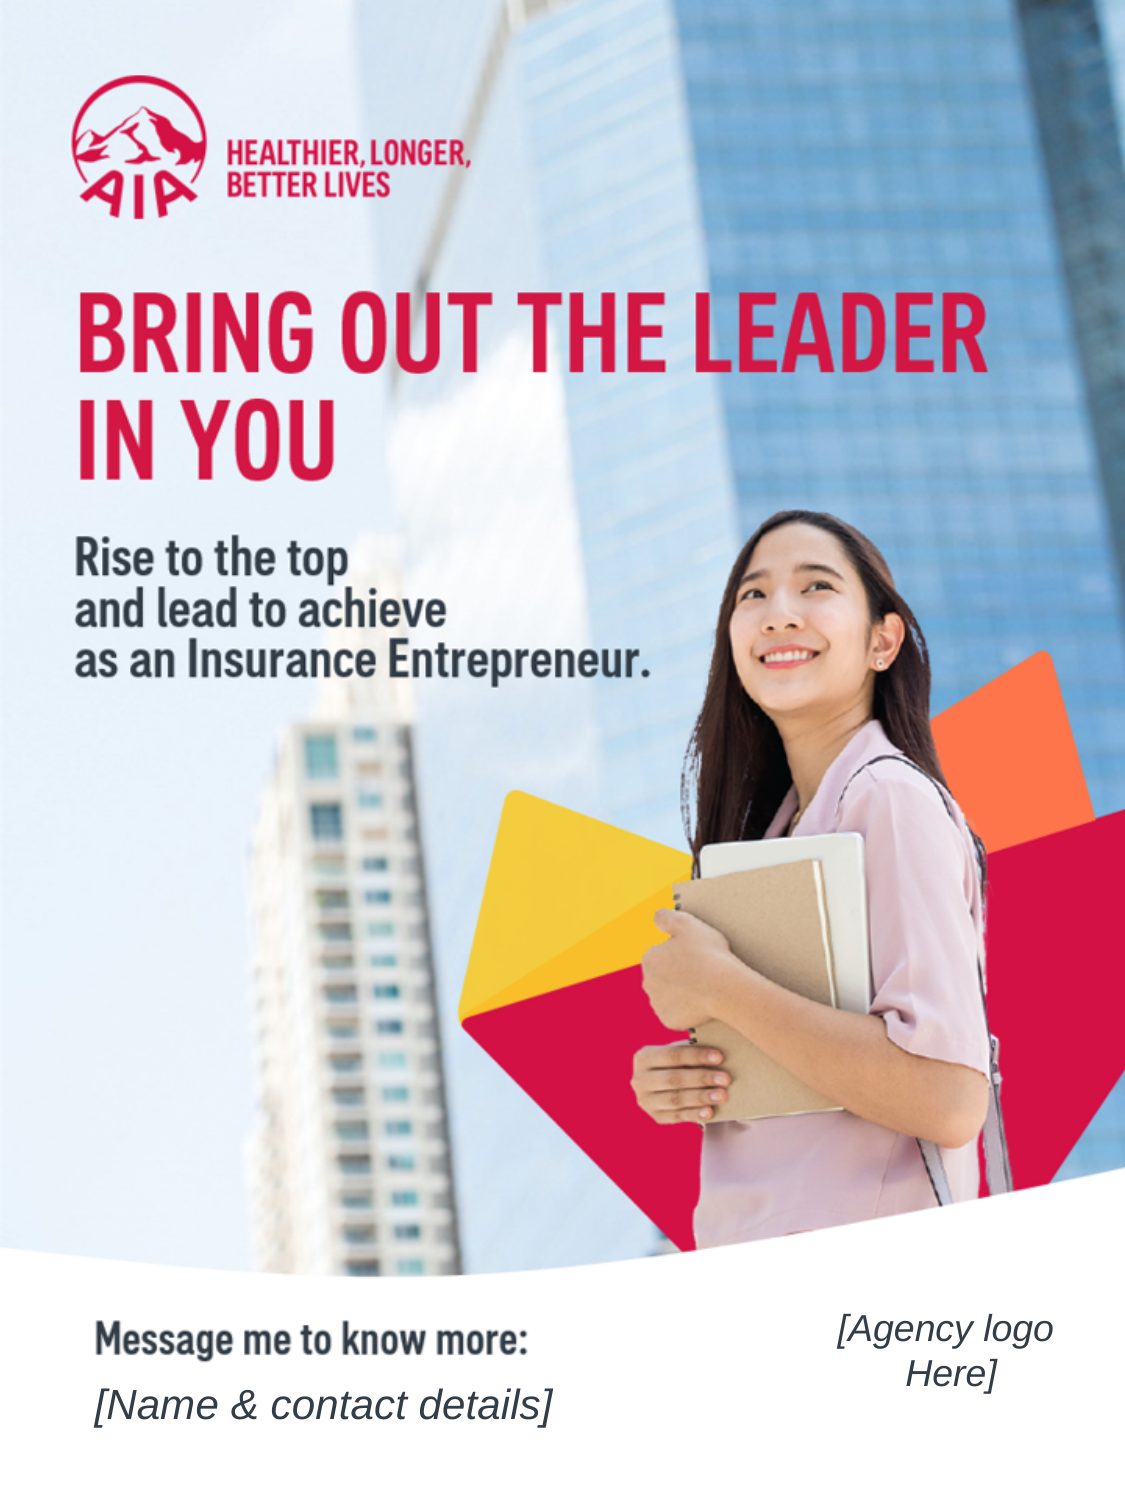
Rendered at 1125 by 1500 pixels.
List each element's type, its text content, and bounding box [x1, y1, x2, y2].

text_box [Agency logo Here] [810, 1296, 1092, 1402]
text_box [Name & contact details] [79, 1369, 811, 1435]
picture [0, 0, 1125, 1377]
